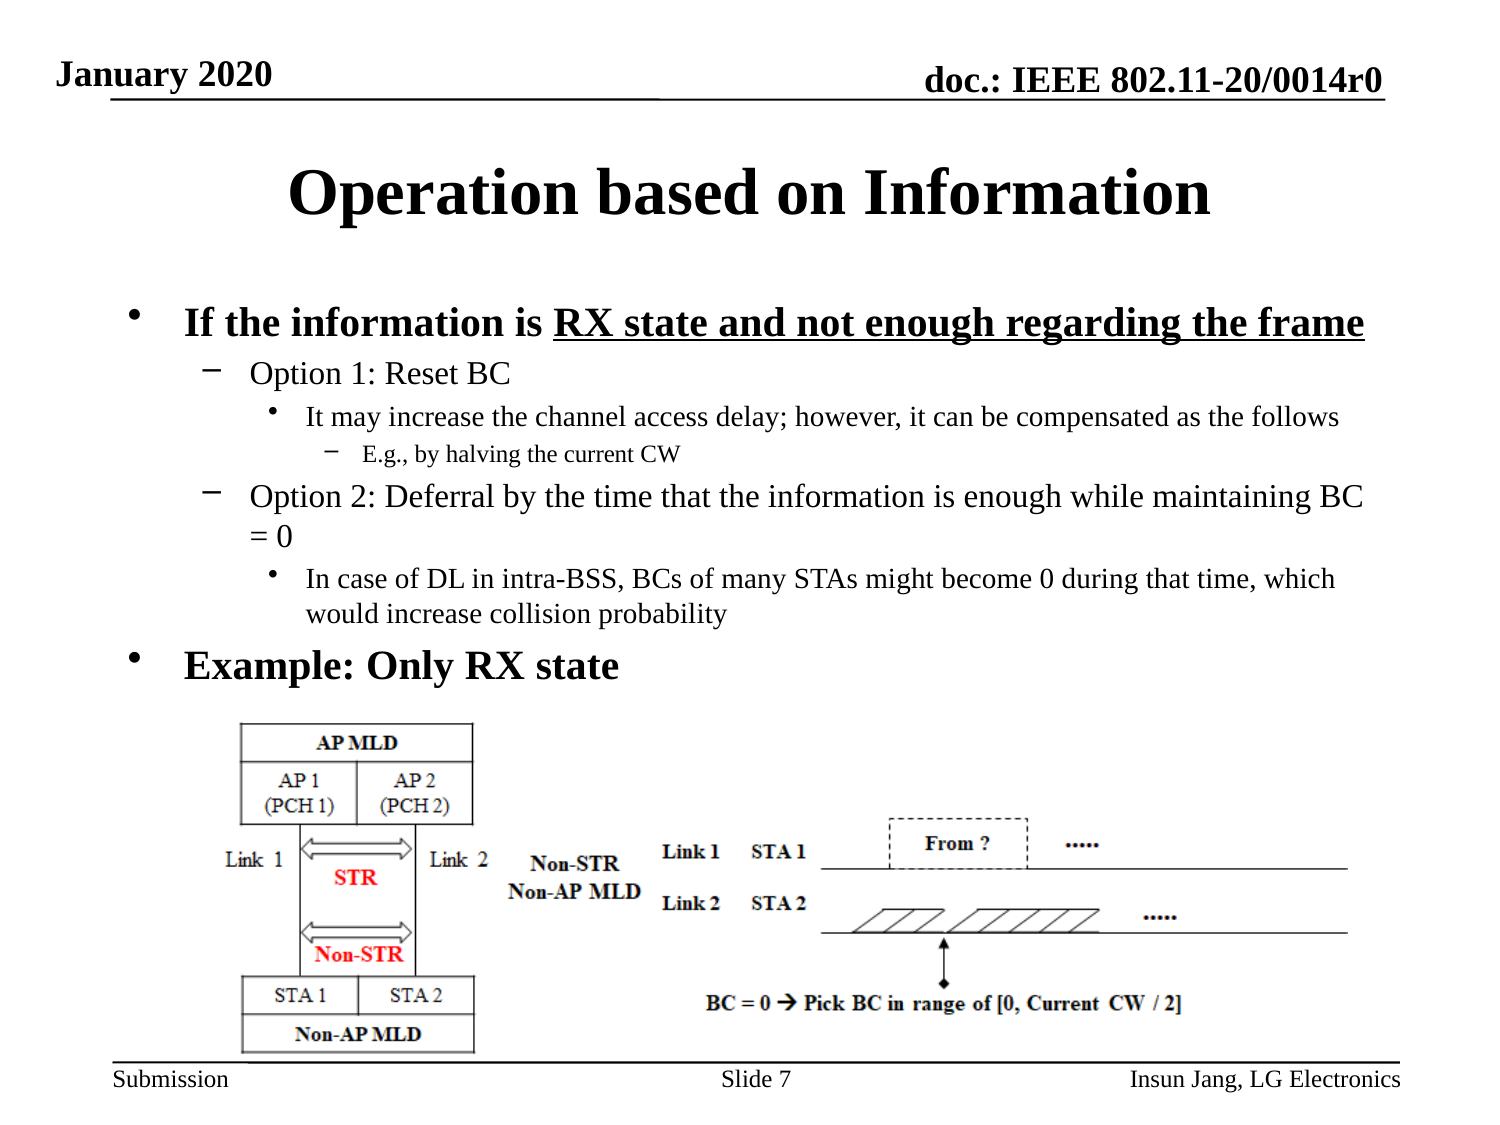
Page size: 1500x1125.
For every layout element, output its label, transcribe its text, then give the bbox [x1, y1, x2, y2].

picture [212, 722, 1348, 1058]
list If the information is RX state and not enough regarding the frame Option 1: Reset BC It may increase the channel access delay; however, it can be compensated as the follows E.g., by halving the current CW Option 2: Deferral by the time that the information is enough while maintaining BC = 0 In case of DL in intra-BSS, BCs of many STAs might become 0 during that time, which would increase collision probability Example: Only RX state [112, 287, 1388, 1000]
slide_number Slide 7 [712, 1066, 800, 1093]
title Operation based on Information [112, 112, 1388, 263]
footer Insun Jang, LG Electronics [1125, 1061, 1402, 1093]
